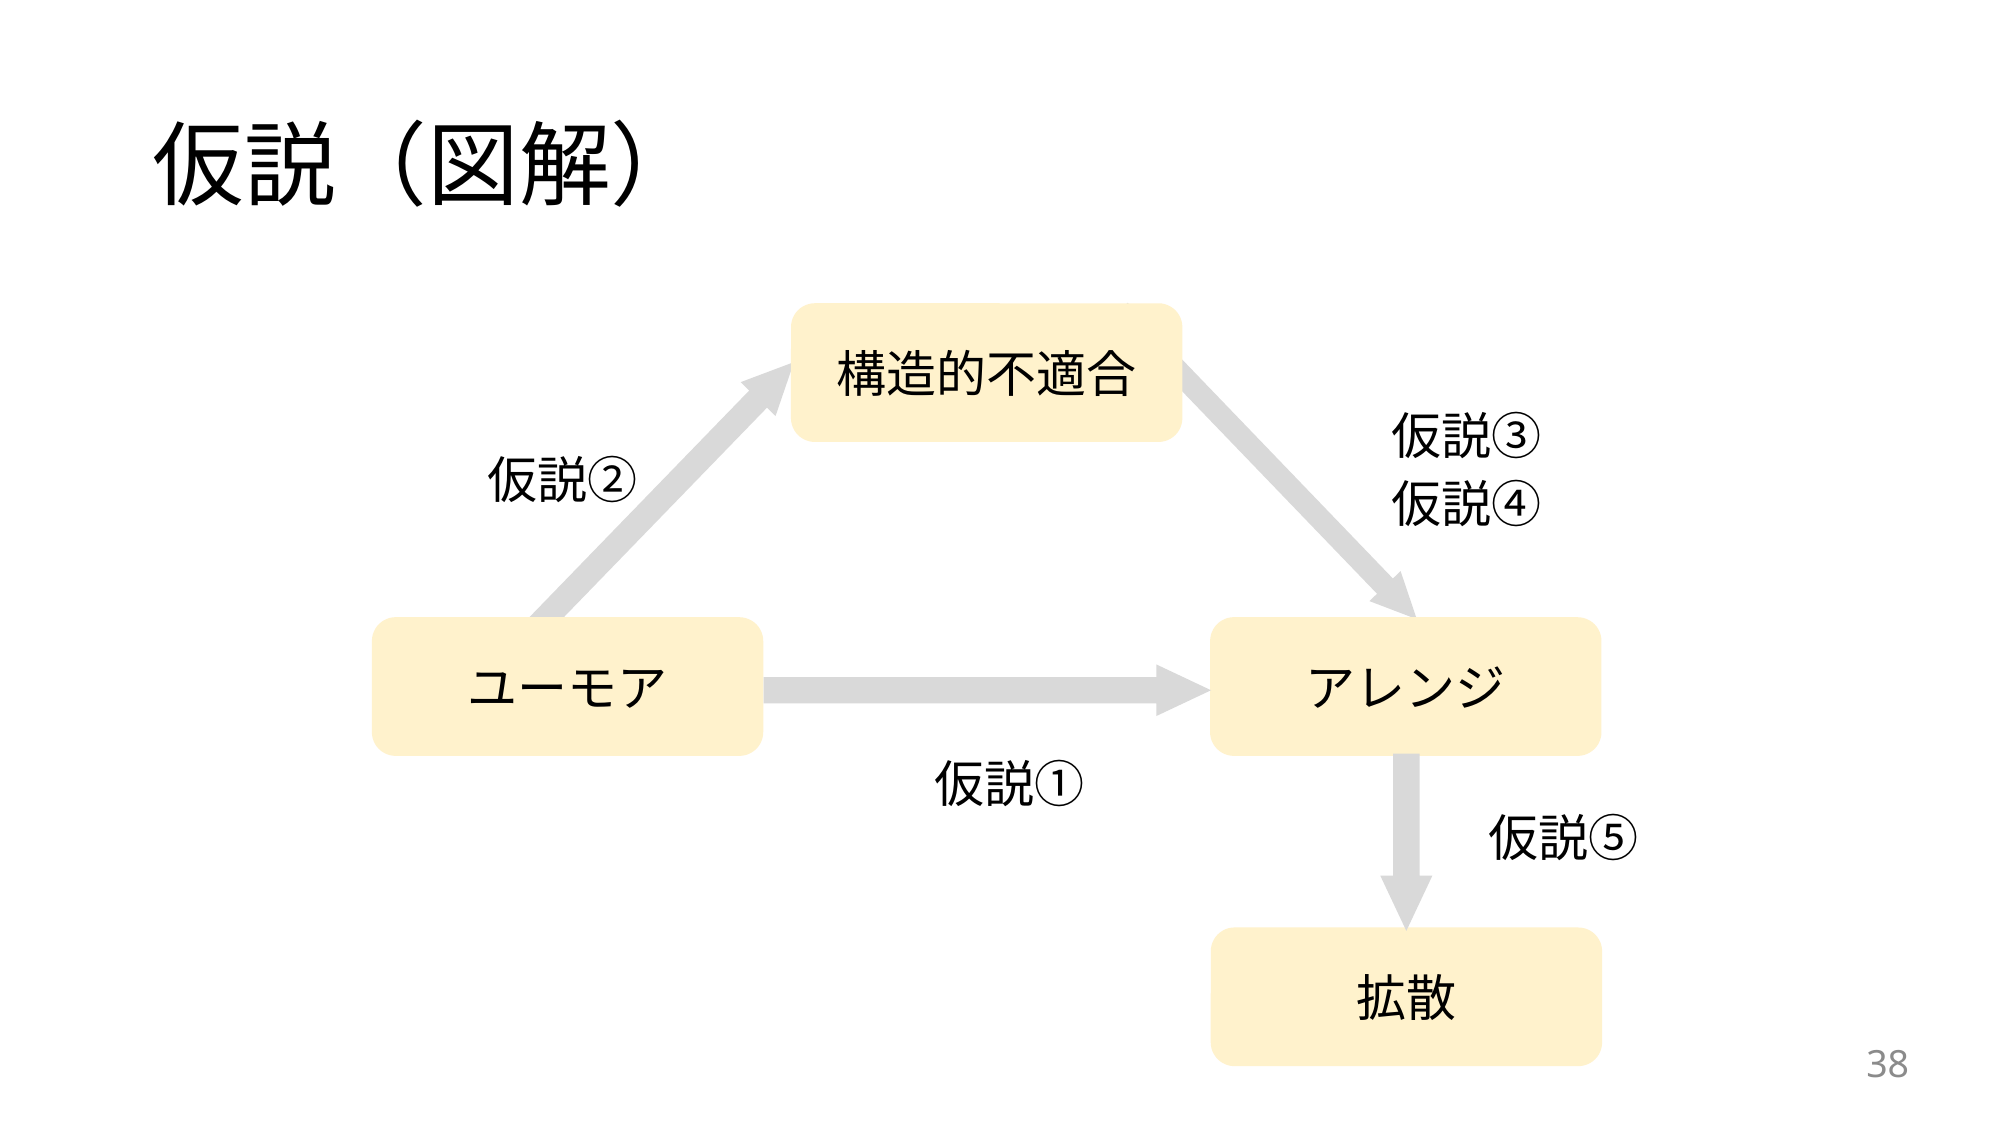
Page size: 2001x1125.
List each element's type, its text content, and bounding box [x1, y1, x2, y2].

slide_number 38 [1474, 1035, 1925, 1096]
title 仮説（図解） [137, 59, 1863, 278]
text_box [372, 251, 1615, 1066]
text_box 仮説⑤ [1615, 799, 1745, 875]
